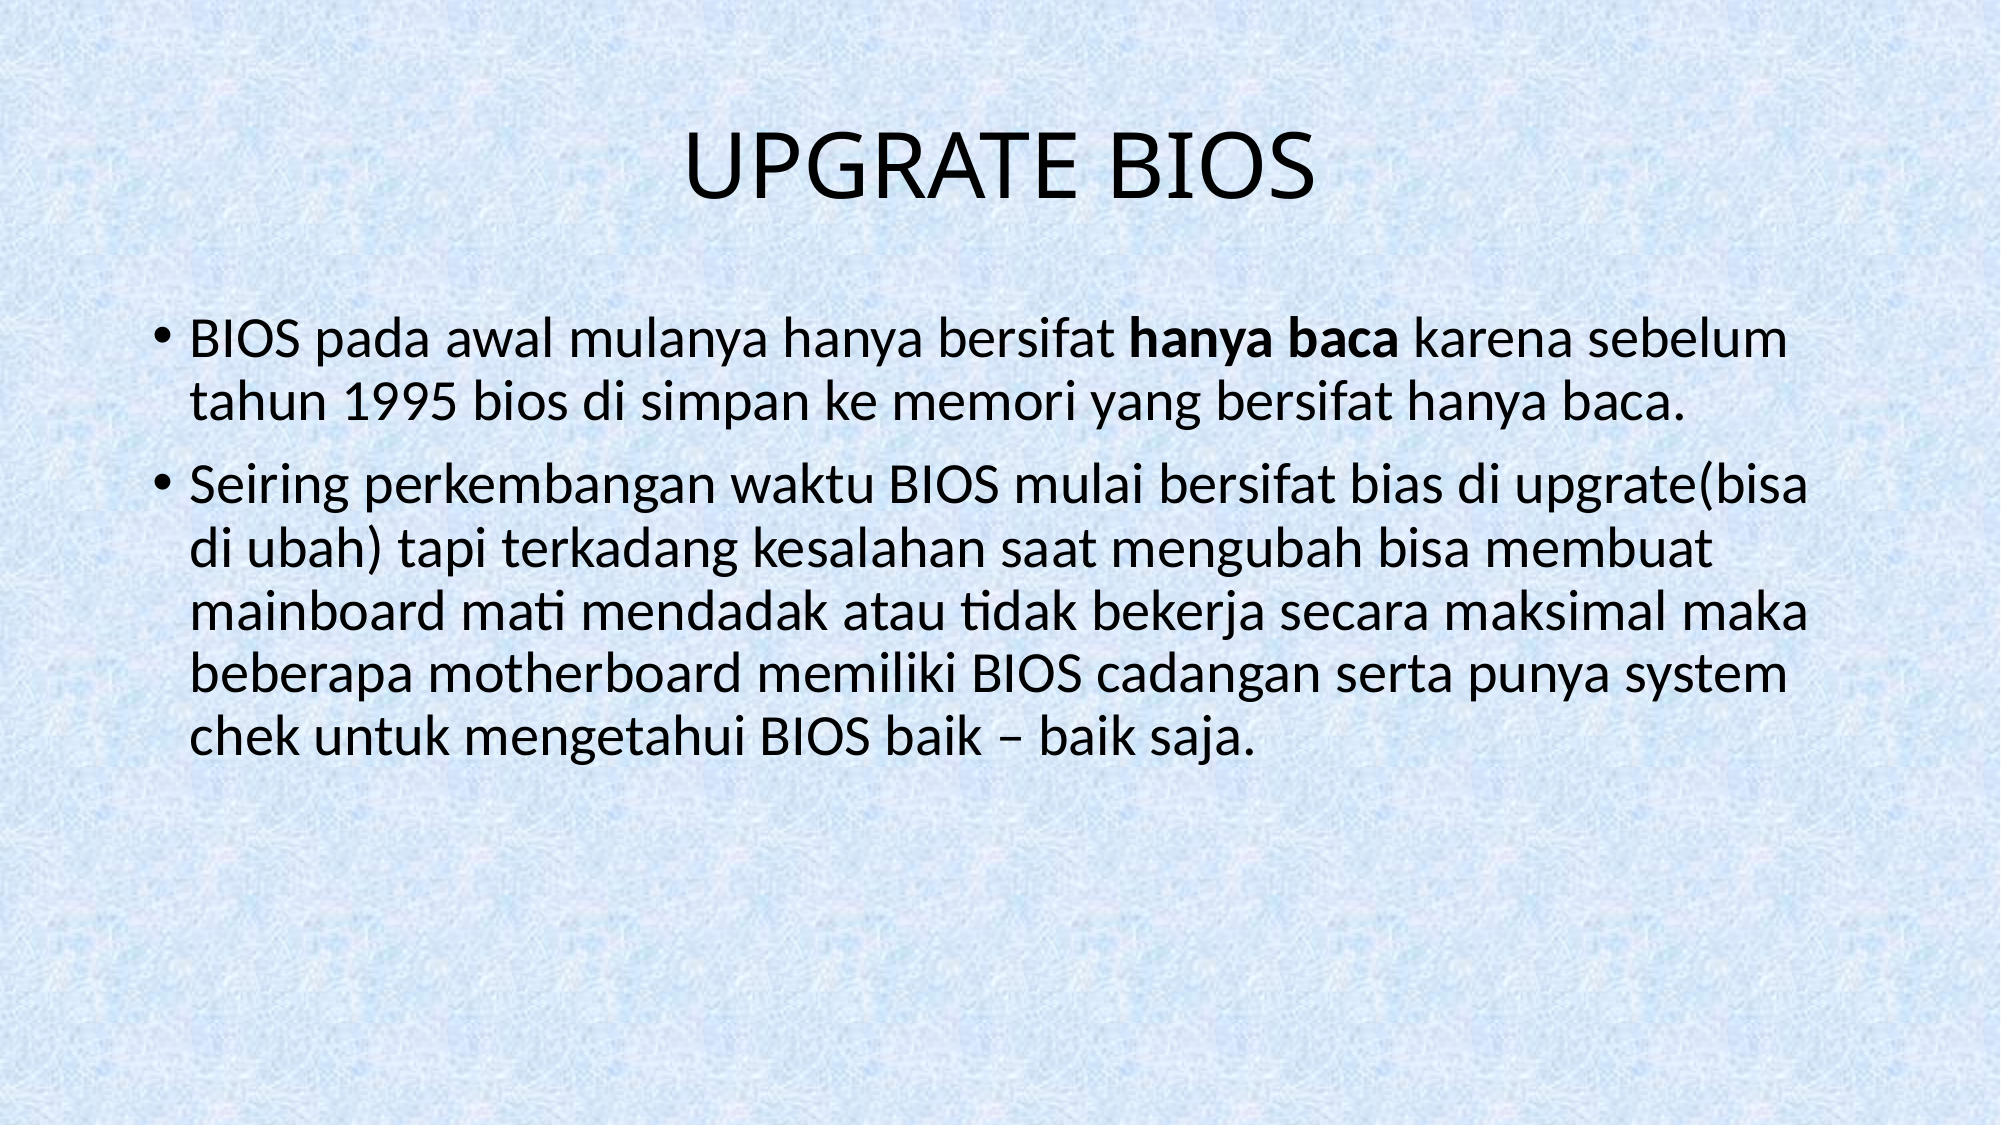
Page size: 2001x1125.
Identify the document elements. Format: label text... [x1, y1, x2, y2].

picture [0, 0, 2001, 1125]
title UPGRATE BIOS [137, 59, 1863, 278]
list BIOS pada awal mulanya hanya bersifat hanya baca karena sebelum tahun 1995 bios di simpan ke memori yang bersifat hanya baca. Seiring perkembangan waktu BIOS mulai bersifat bias di upgrate(bisa di ubah) tapi terkadang kesalahan saat mengubah bisa membuat mainboard mati mendadak atau tidak bekerja secara maksimal maka beberapa motherboard memiliki BIOS cadangan serta punya system chek untuk mengetahui BIOS baik – baik saja. [137, 299, 1863, 1014]
